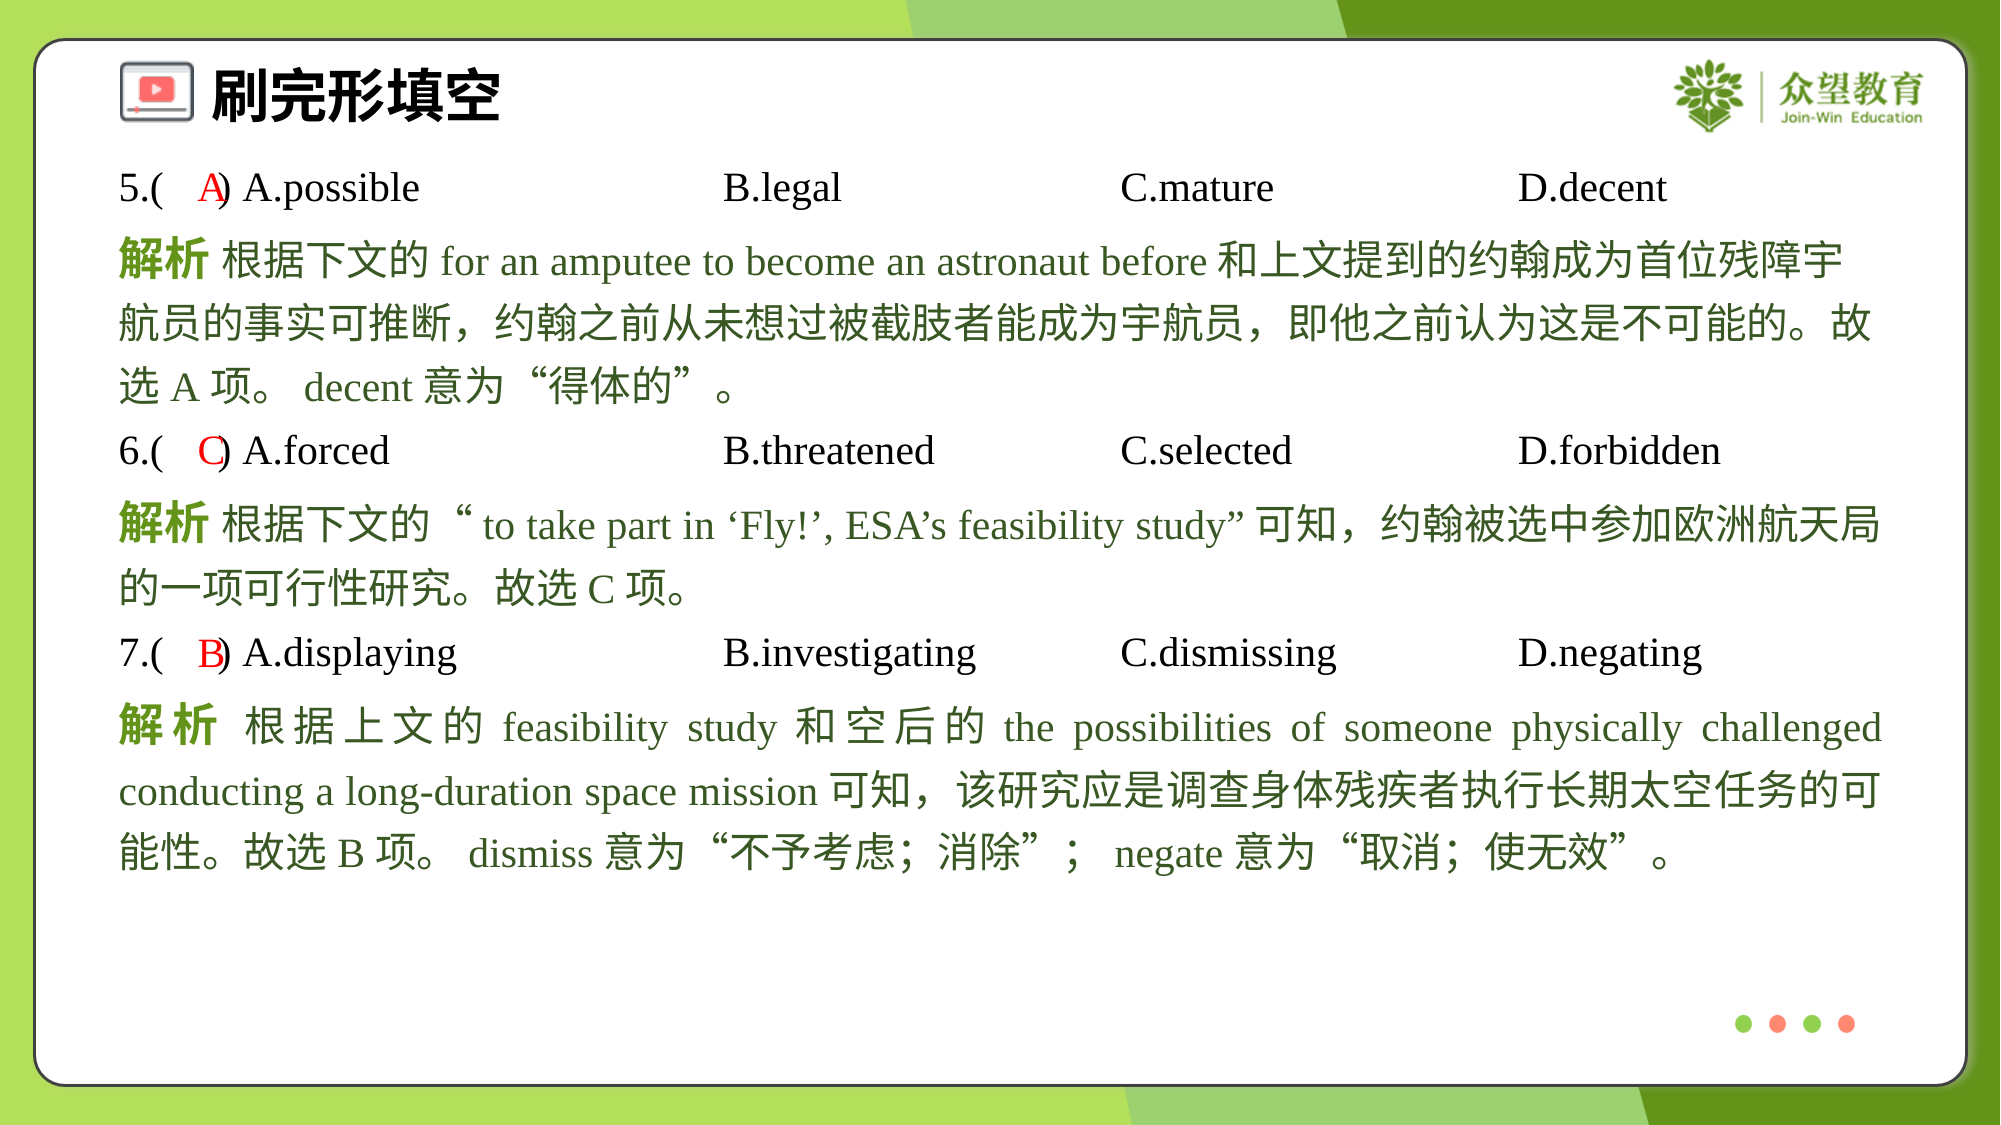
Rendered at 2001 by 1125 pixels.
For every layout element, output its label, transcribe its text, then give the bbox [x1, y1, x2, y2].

text_box B [192, 612, 231, 671]
text_box 7.( ) A.displaying B.investigating C.dismissing D.negating [118, 612, 192, 670]
text_box 6.( ) A.forced B.threatened C.selected D.forbidden [118, 410, 192, 468]
text_box 5.( ) A.possible B.legal C.mature D.decent [118, 146, 192, 204]
text_box 7.( ) A.displaying B.investigating C.dismissing D.negating [231, 612, 1883, 670]
text_box 5.( ) A.possible B.legal C.mature D.decent [233, 146, 1883, 204]
text_box 解析 根据下文的“to take part in ‘Fly!’, ESA’s feasibility study”可知，约翰被选中参加欧洲航天局的一项可行性研究。故选C项。 [118, 480, 1883, 607]
picture [0, 0, 2000, 1125]
text_box A [192, 146, 233, 205]
text_box 解析 根据上文的feasibility study和空后的the possibilities of someone physically challenged conducting a long-duration space mission可知，该研究应是调查身体残疾者执行长期太空任务的可能性。故选B项。dismiss意为“不予考虑；消除”；negate意为“取消；使无效”。 [118, 682, 1883, 872]
text_box 解析 根据下文的for an amputee to become an astronaut before和上文提到的约翰成为首位残障宇航员的事实可推断，约翰之前从未想过被截肢者能成为宇航员，即他之前认为这是不可能的。故选A项。decent意为“得体的”。 [118, 215, 1883, 405]
text_box 6.( ) A.forced B.threatened C.selected D.forbidden [231, 410, 1883, 468]
text_box C [192, 410, 231, 469]
